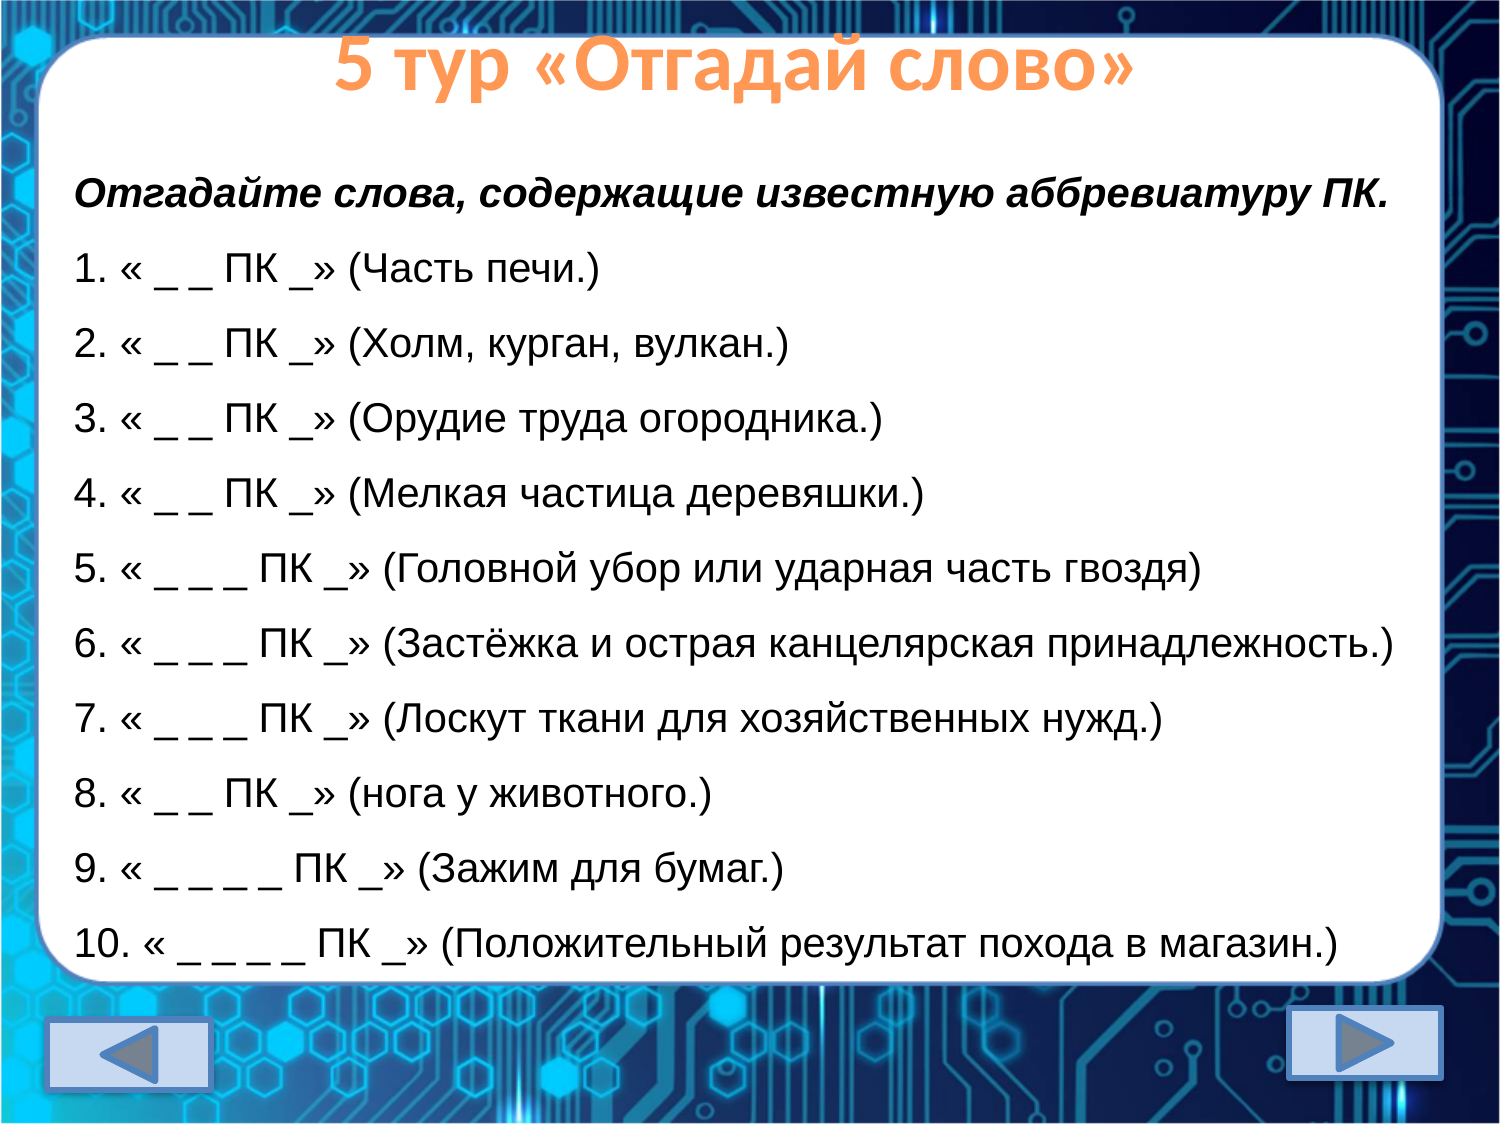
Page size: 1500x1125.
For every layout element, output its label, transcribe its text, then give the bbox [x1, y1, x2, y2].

text_box Отгадайте слова, содержащие известную аббревиатуру ПК. 1. « _ _ ПК _» (Часть печи.) 2. « _ _ ПК _» (Холм, курган, вулкан.) 3. « _ _ ПК _» (Орудие труда огородника.) 4. « _ _ ПК _» (Мелкая частица деревяшки.) 5. « _ _ _ ПК _» (Головной убор или ударная часть гвоздя) 6. « _ _ _ ПК _» (Застёжка и острая канцелярская принадлежность.) 7. « _ _ _ ПК _» (Лоскут ткани для хозяйственных нужд.) 8. « _ _ ПК _» (нога у животного.) 9. « _ _ _ _ ПК _» (Зажим для бумаг.) 10. « _ _ _ _ ПК _» (Положительный результат похода в магазин.) [58, 133, 1442, 973]
text_box [1286, 1005, 1444, 1081]
picture [0, 0, 1500, 1125]
text_box 5 тур «Отгадай слово» [82, 0, 1395, 115]
text_box [44, 1016, 214, 1093]
